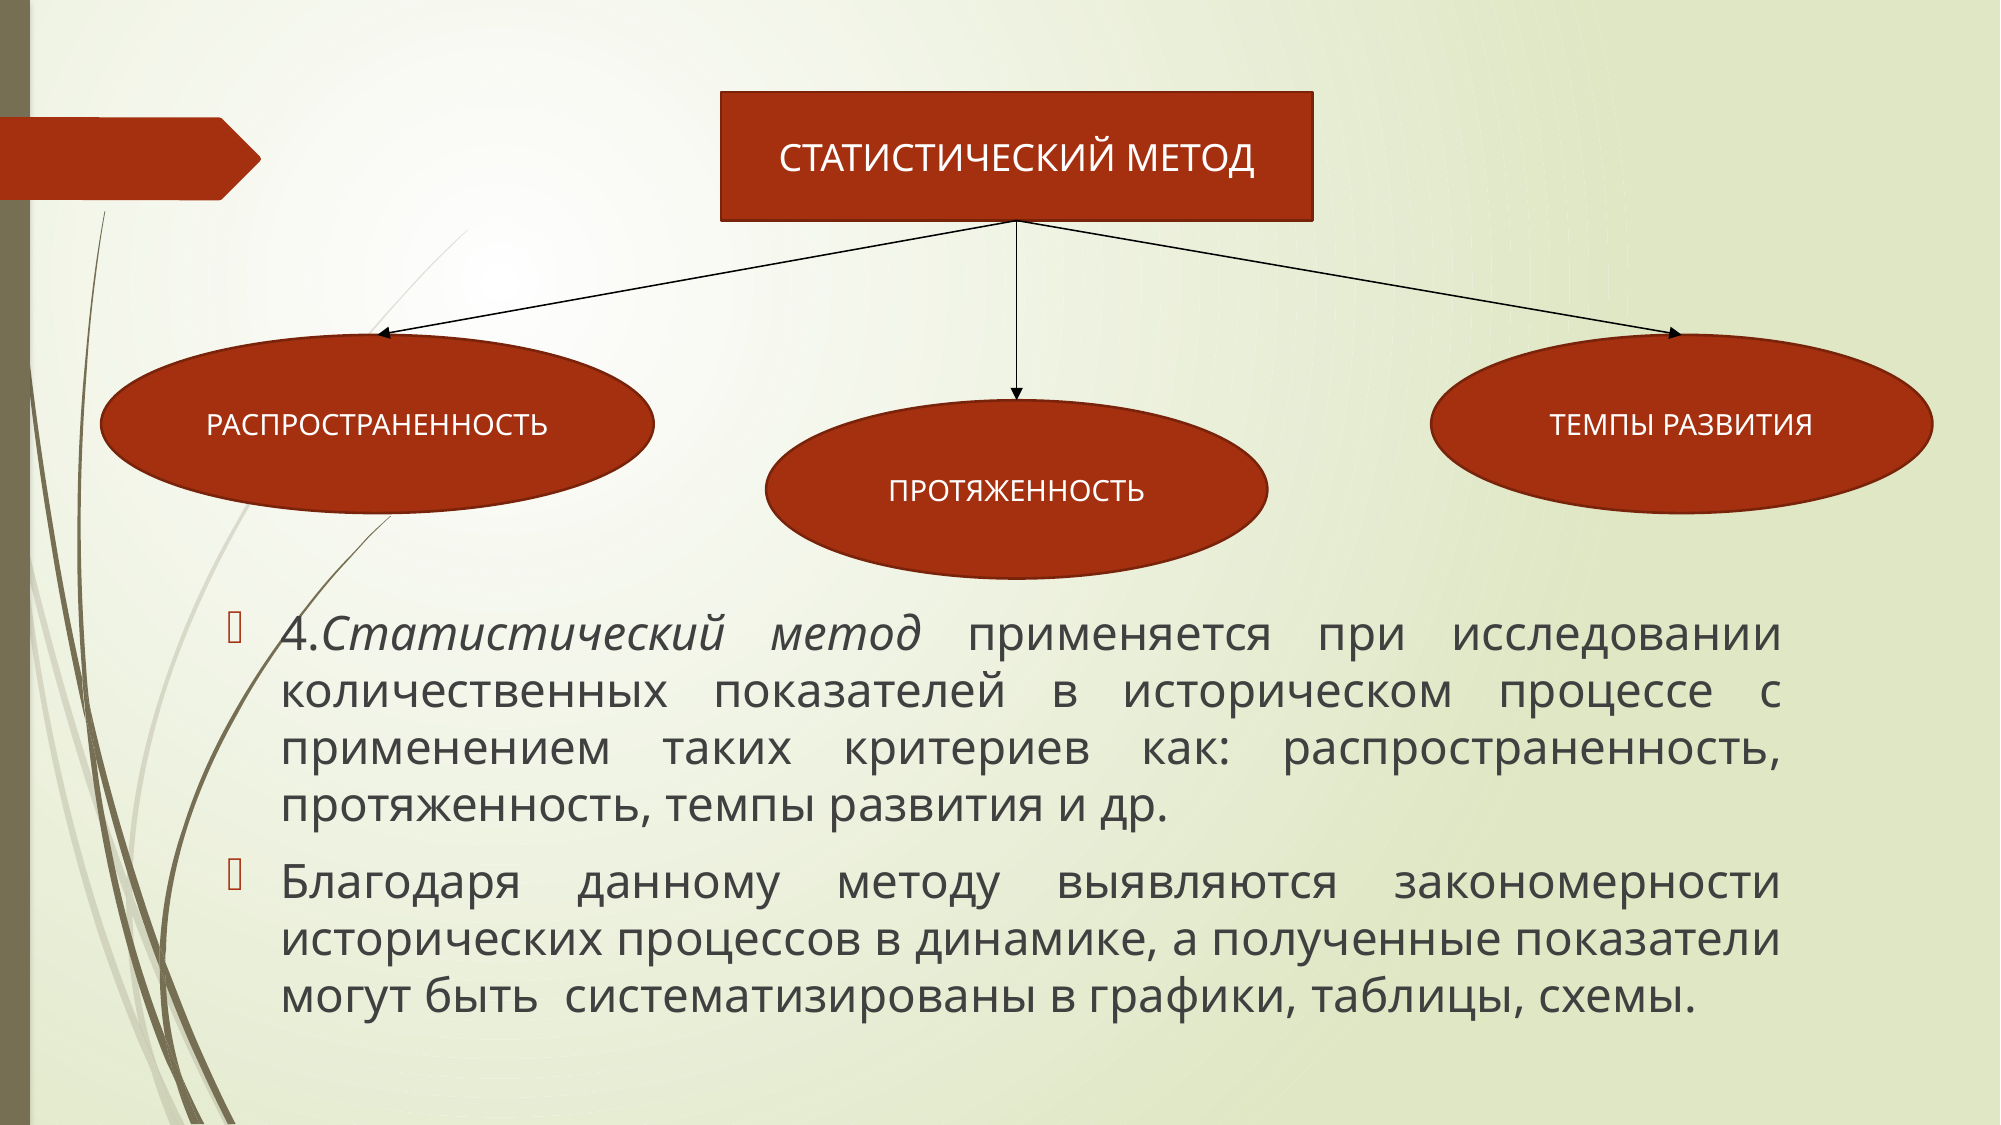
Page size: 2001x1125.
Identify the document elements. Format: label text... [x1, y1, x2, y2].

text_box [1016, 220, 1682, 336]
text_box ТЕМПЫ РАЗВИТИЯ [1429, 333, 1934, 515]
text_box ПРОТЯЖЕННОСТЬ [764, 398, 1269, 580]
list 4.Статистический метод применяется при исследовании количественных показателей в историческом процессе с применением таких критериев как: распространенность, протяженность, темпы развития и др. Благодаря данному методу выявляются закономерности исторических процессов в динамике, а полученные показатели могут быть систематизированы в графики, таблицы, схемы. [211, 595, 1799, 1065]
text_box СТАТИСТИЧЕСКИЙ МЕТОД [720, 91, 1314, 219]
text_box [377, 220, 1015, 336]
text_box РАСПРОСТРАНЕННОСТЬ [99, 333, 655, 515]
